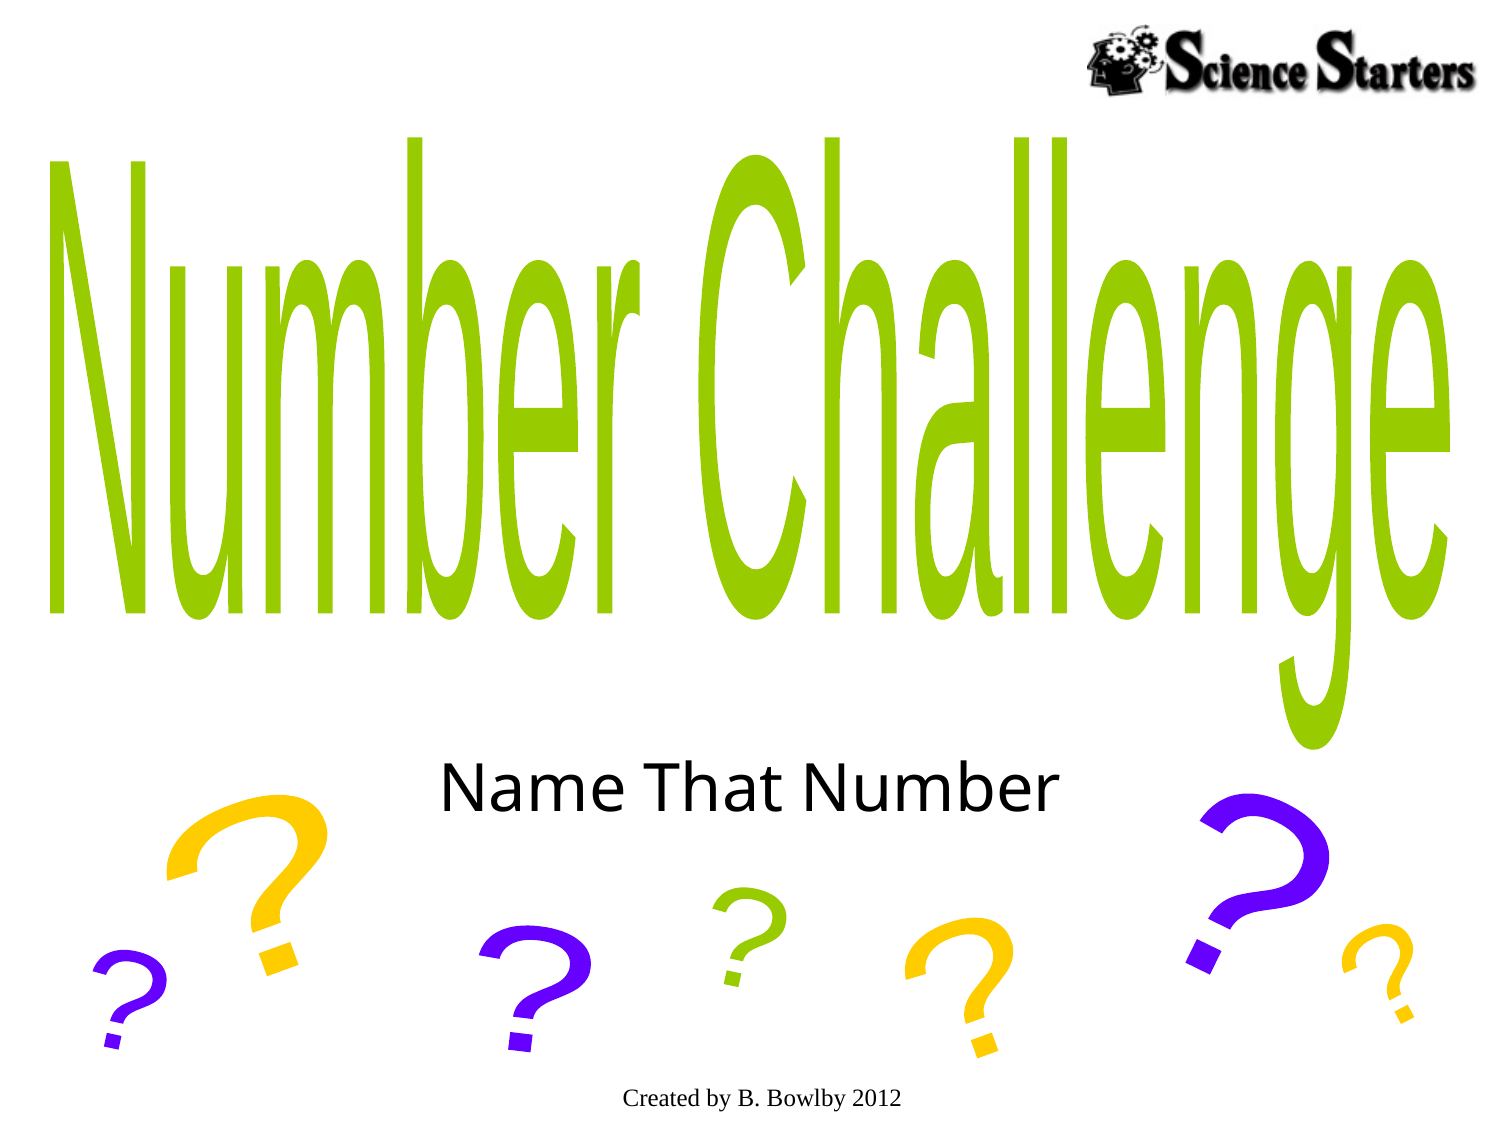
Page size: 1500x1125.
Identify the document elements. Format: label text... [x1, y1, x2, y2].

text_box Created by B. Bowlby 2012 [287, 1073, 1238, 1119]
subtitle Name That Number [224, 737, 1276, 838]
picture [1087, 24, 1479, 99]
